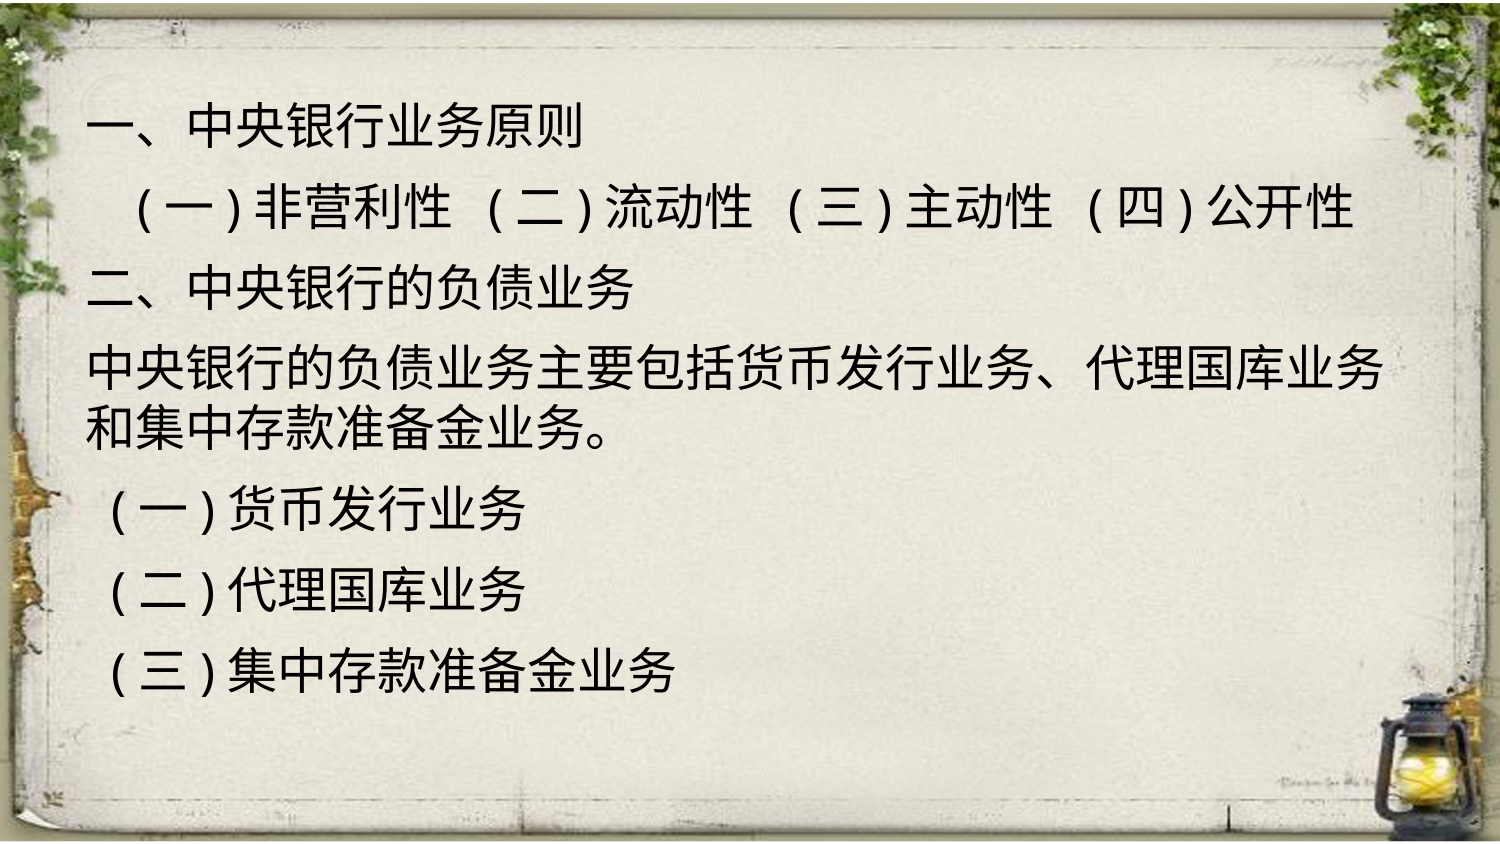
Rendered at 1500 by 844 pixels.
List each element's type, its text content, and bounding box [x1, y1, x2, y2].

list 一、中央银行业务原则 (一)非营利性 (二)流动性 (三)主动性 (四)公开性 二、中央银行的负债业务 中央银行的负债业务主要包括货币发行业务、代理国库业务和集中存款准备金业务。 (一)货币发行业务 (二)代理国库业务 (三)集中存款准备金业务 [70, 86, 1433, 671]
picture [0, 0, 1500, 844]
